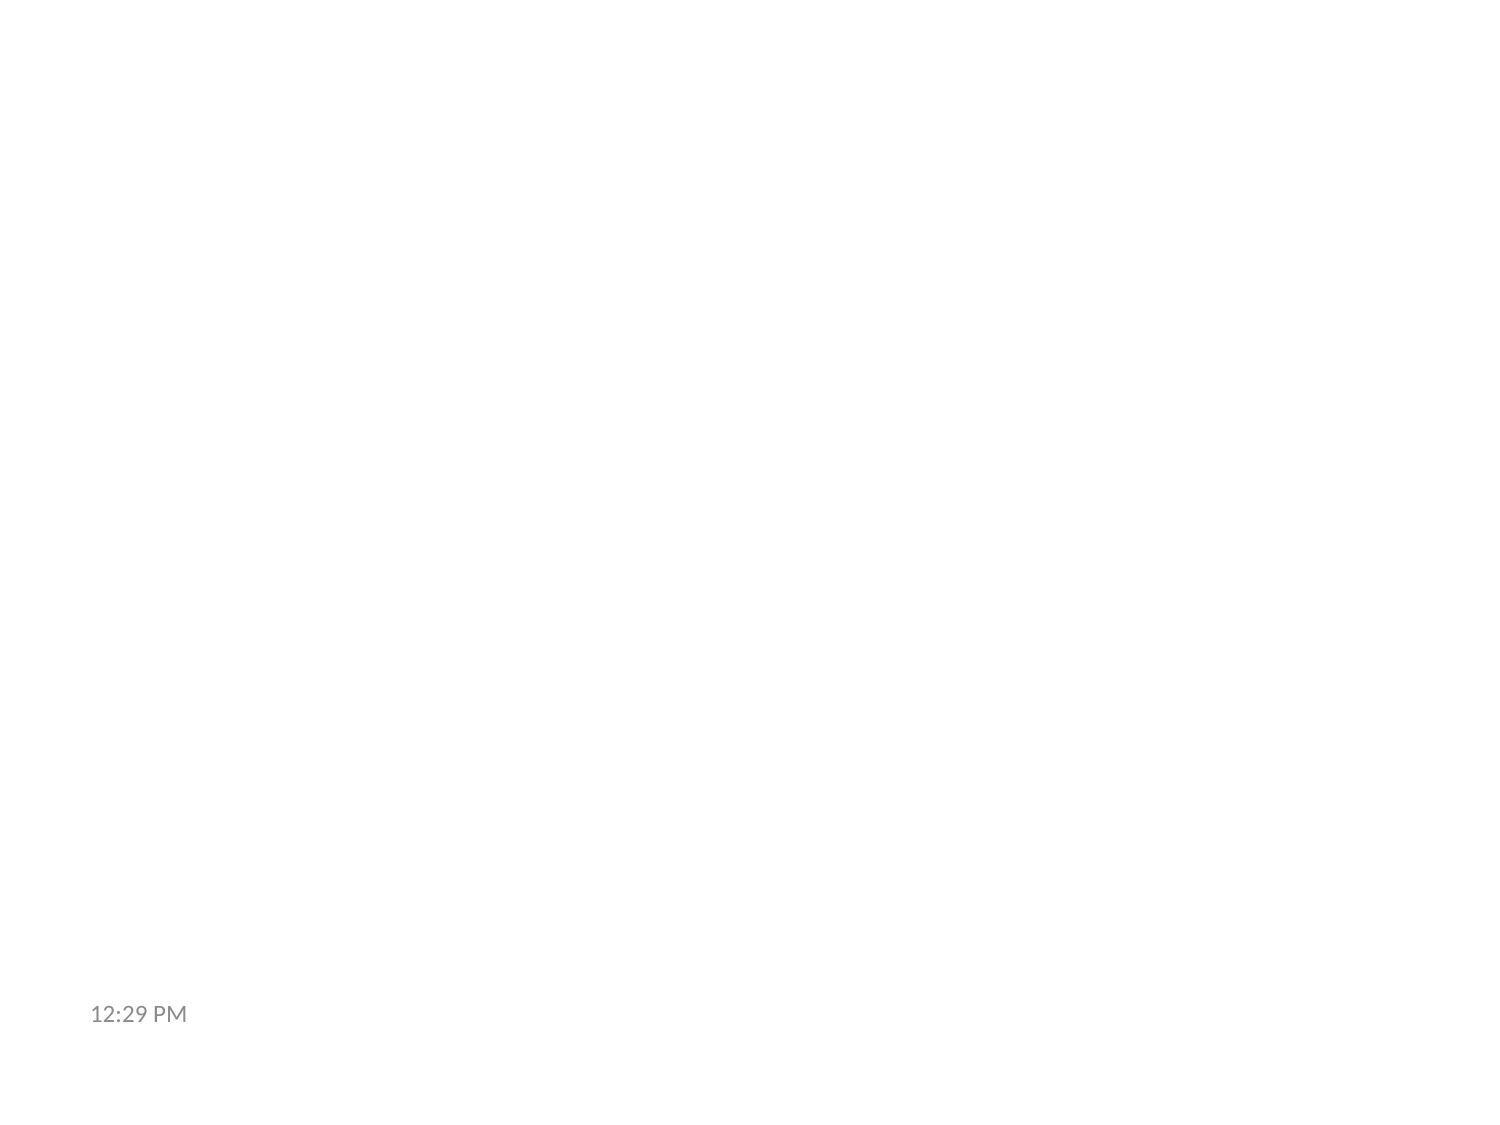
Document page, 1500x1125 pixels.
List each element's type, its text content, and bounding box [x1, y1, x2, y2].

text_box 3:35 PM [75, 982, 425, 1043]
